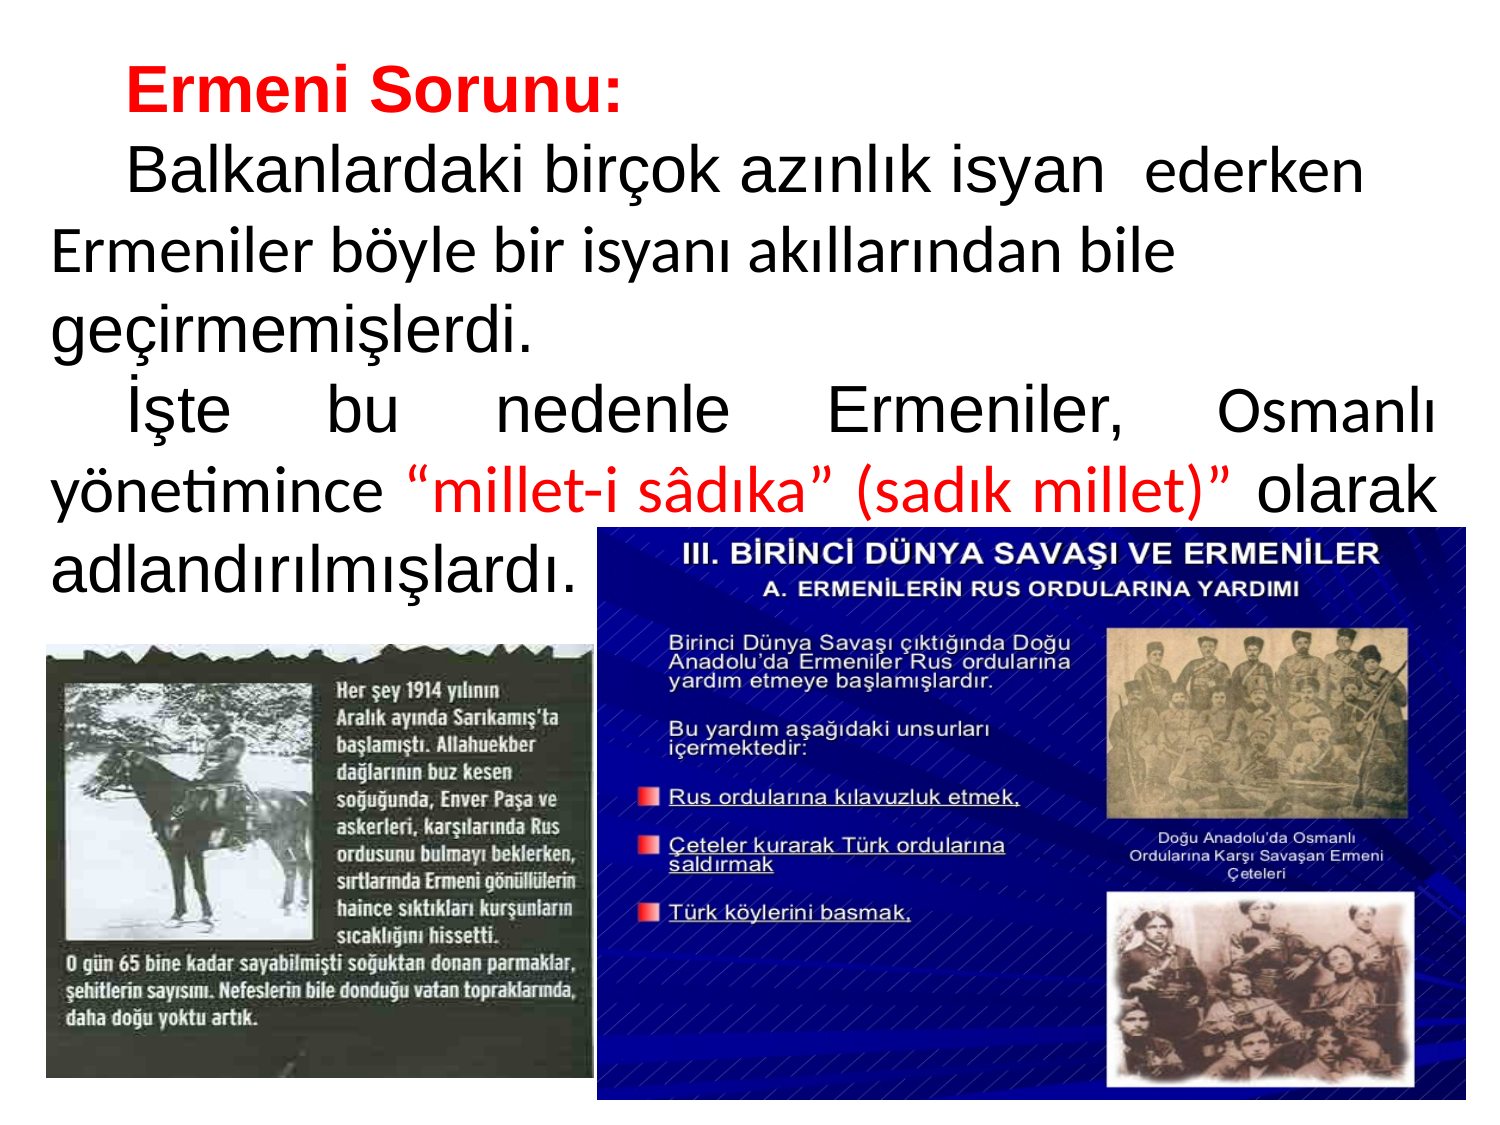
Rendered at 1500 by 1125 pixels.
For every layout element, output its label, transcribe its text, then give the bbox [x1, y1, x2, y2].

picture [46, 644, 594, 1079]
text_box Ermeni Sorunu: Balkanlardaki birçok azınlık isyan ederken Ermeniler böyle bir isyanı akıllarından bile geçirmemişlerdi. İşte bu nedenle Ermeniler, Osmanlı yönetimince “millet-i sâdıka” (sadık millet)” olarak adlandırılmışlardı. [35, 38, 1454, 613]
picture [597, 527, 1466, 1100]
